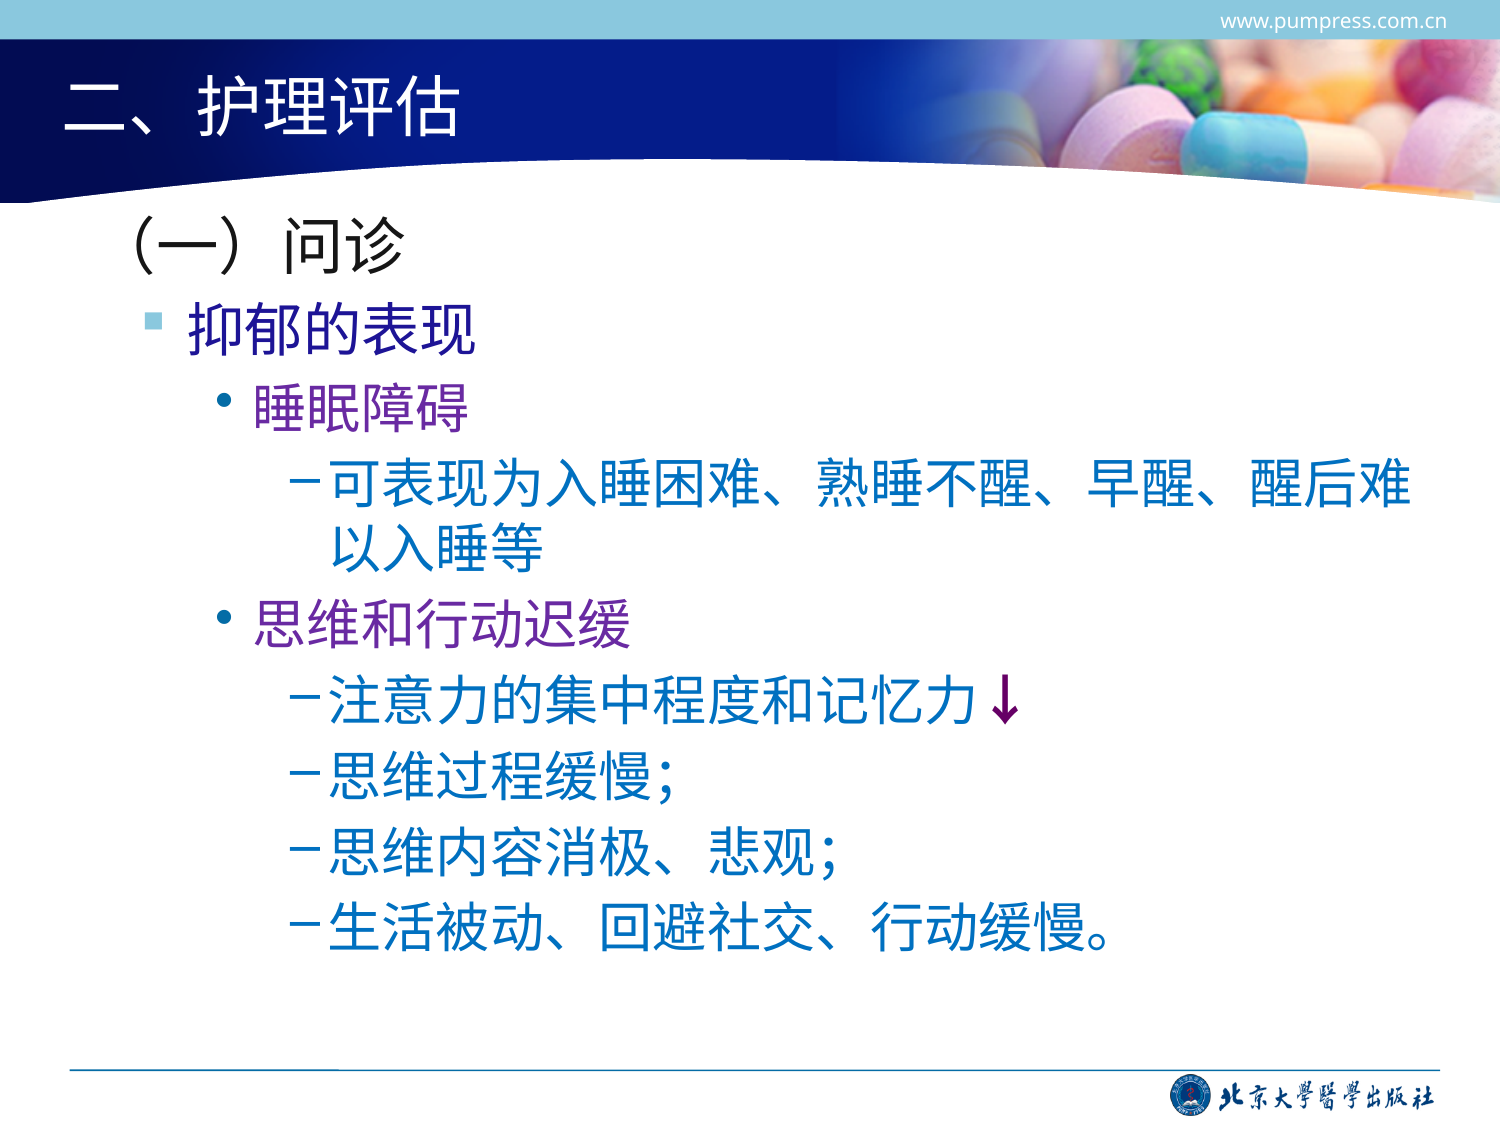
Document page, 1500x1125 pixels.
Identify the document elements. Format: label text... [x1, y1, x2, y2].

slide_number www.pumpress.com.cn [1024, 0, 1463, 38]
title 二、护理评估 [46, 58, 1373, 152]
picture [1170, 1074, 1436, 1118]
list （一）问诊 抑郁的表现 睡眠障碍 可表现为入睡困难、熟睡不醒、早醒、醒后难以入睡等 思维和行动迟缓 注意力的集中程度和记忆力↓ 思维过程缓慢； 思维内容消极、悲观； 生活被动、回避社交、行动缓慢。 [49, 198, 1463, 1026]
picture [0, 40, 1500, 203]
